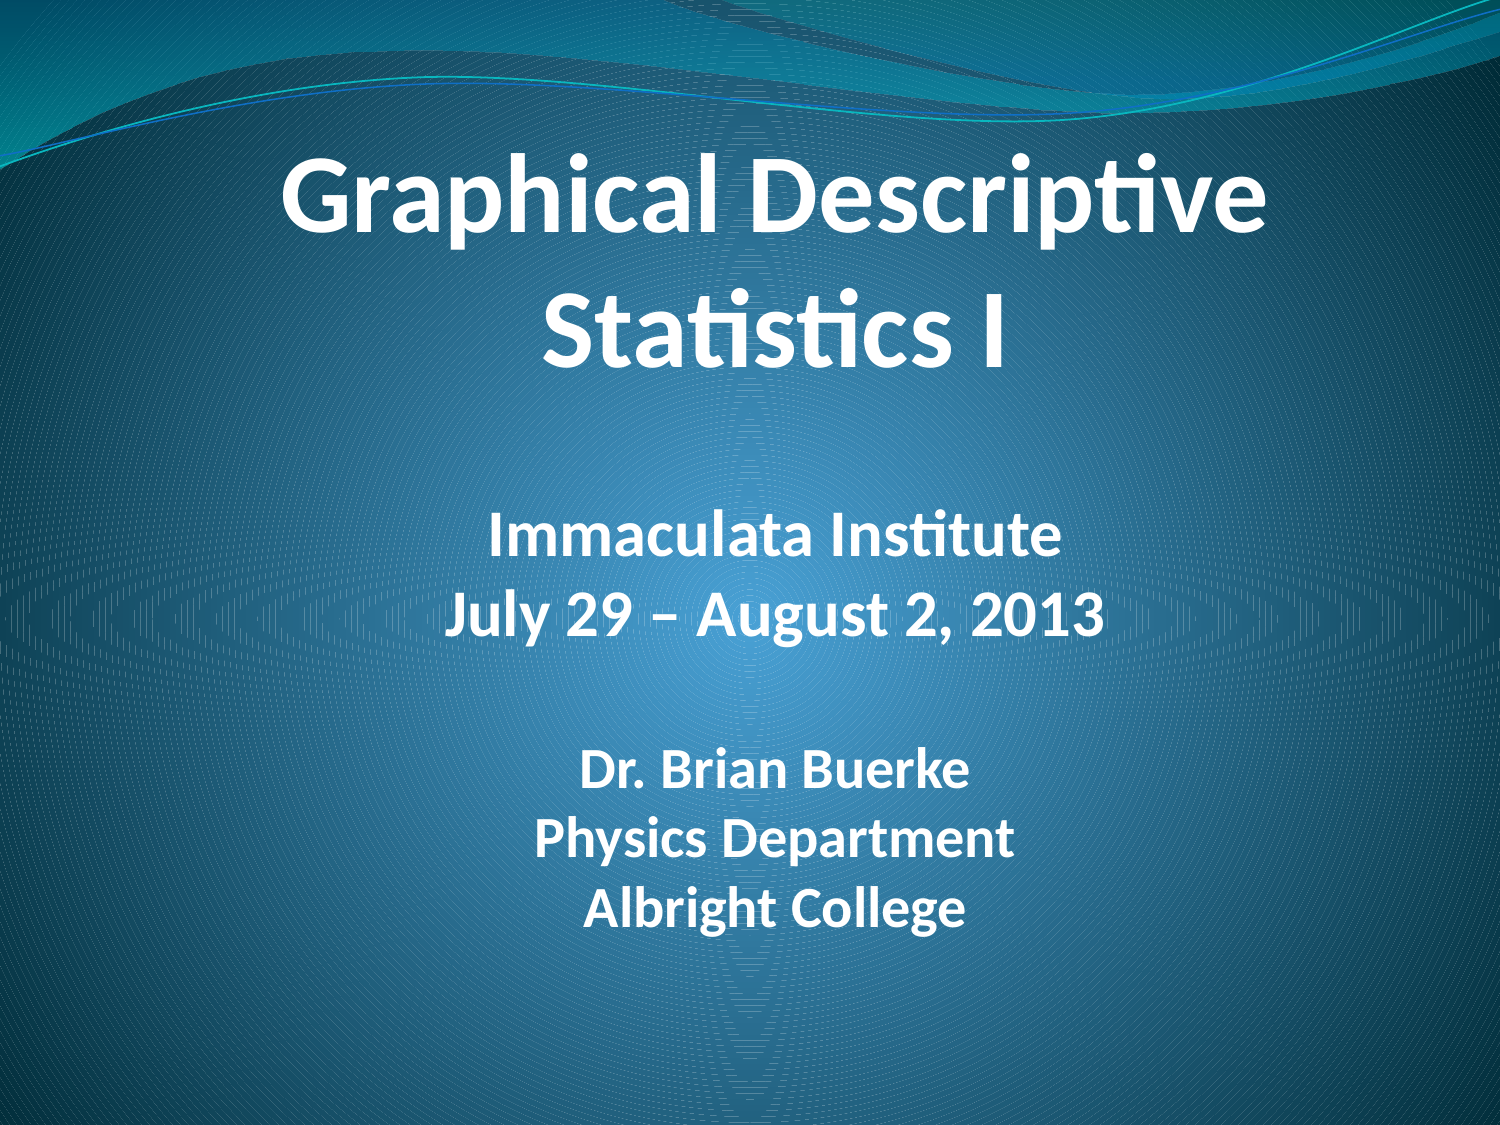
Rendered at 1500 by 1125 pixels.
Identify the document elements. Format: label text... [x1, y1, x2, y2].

text_box Graphical Descriptive Statistics I Immaculata Institute July 29 – August 2, 2013 Dr. Brian Buerke Physics Department Albright College [265, 112, 1286, 947]
